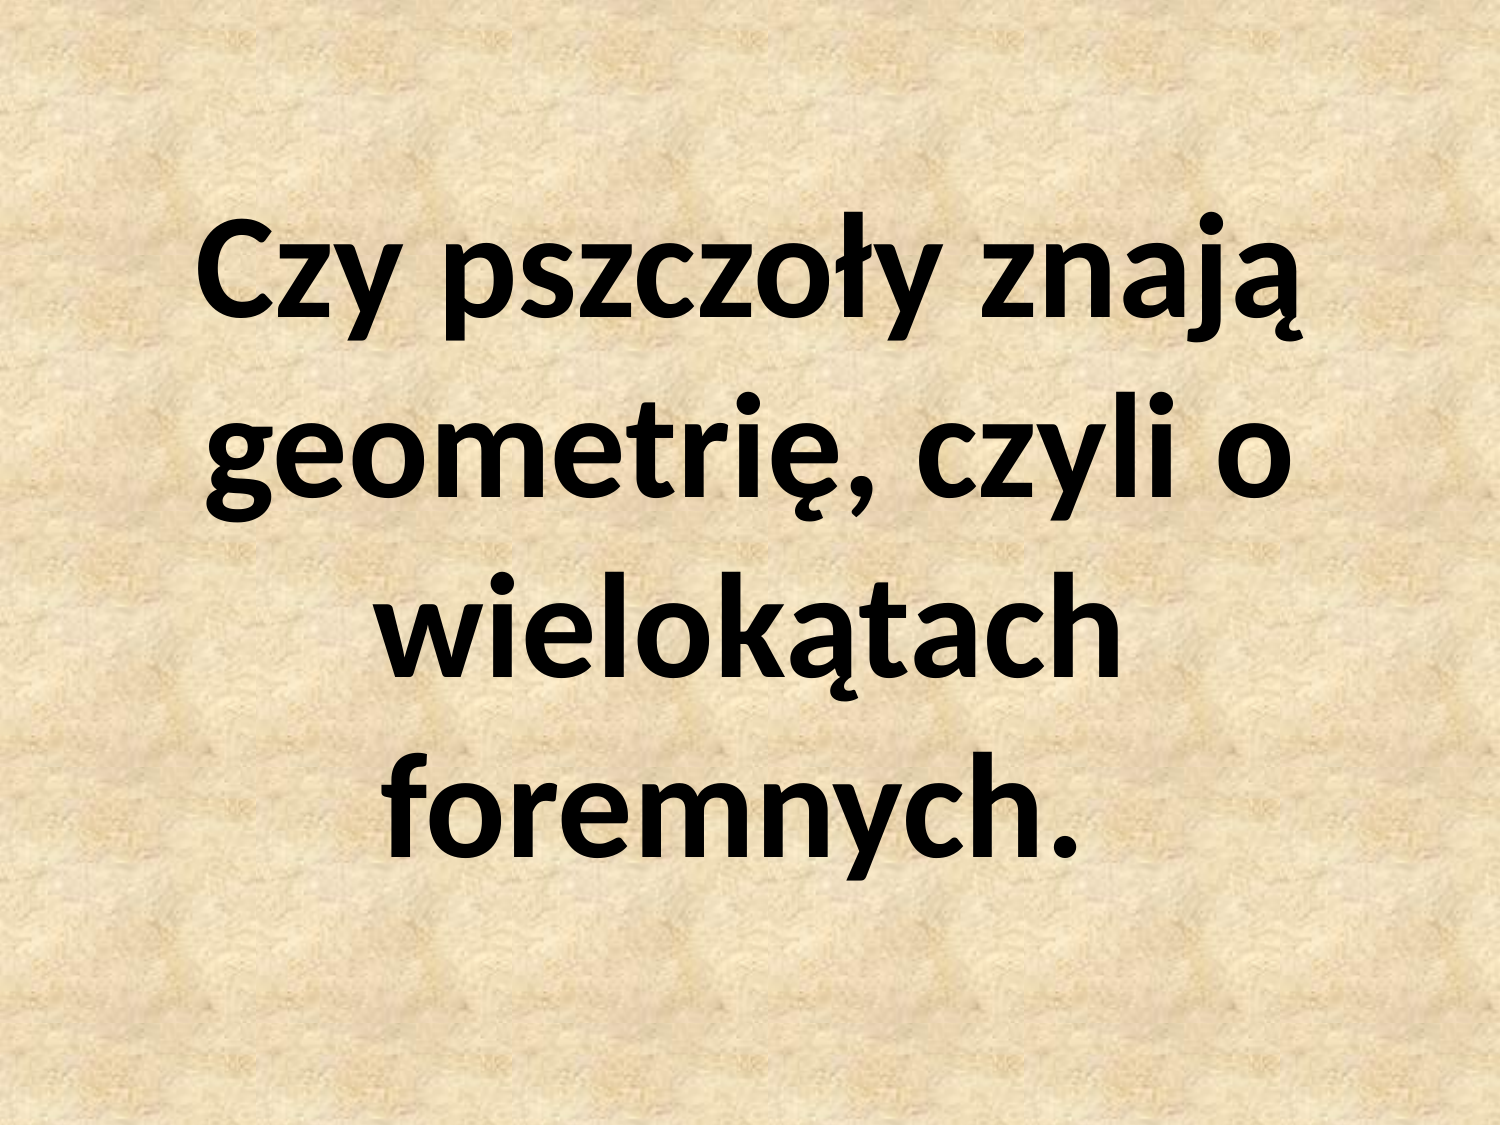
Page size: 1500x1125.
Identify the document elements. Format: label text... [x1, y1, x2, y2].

title Czy pszczoły znają geometrię, czyli o wielokątach foremnych. [82, 58, 1418, 997]
picture [0, 0, 1500, 1125]
